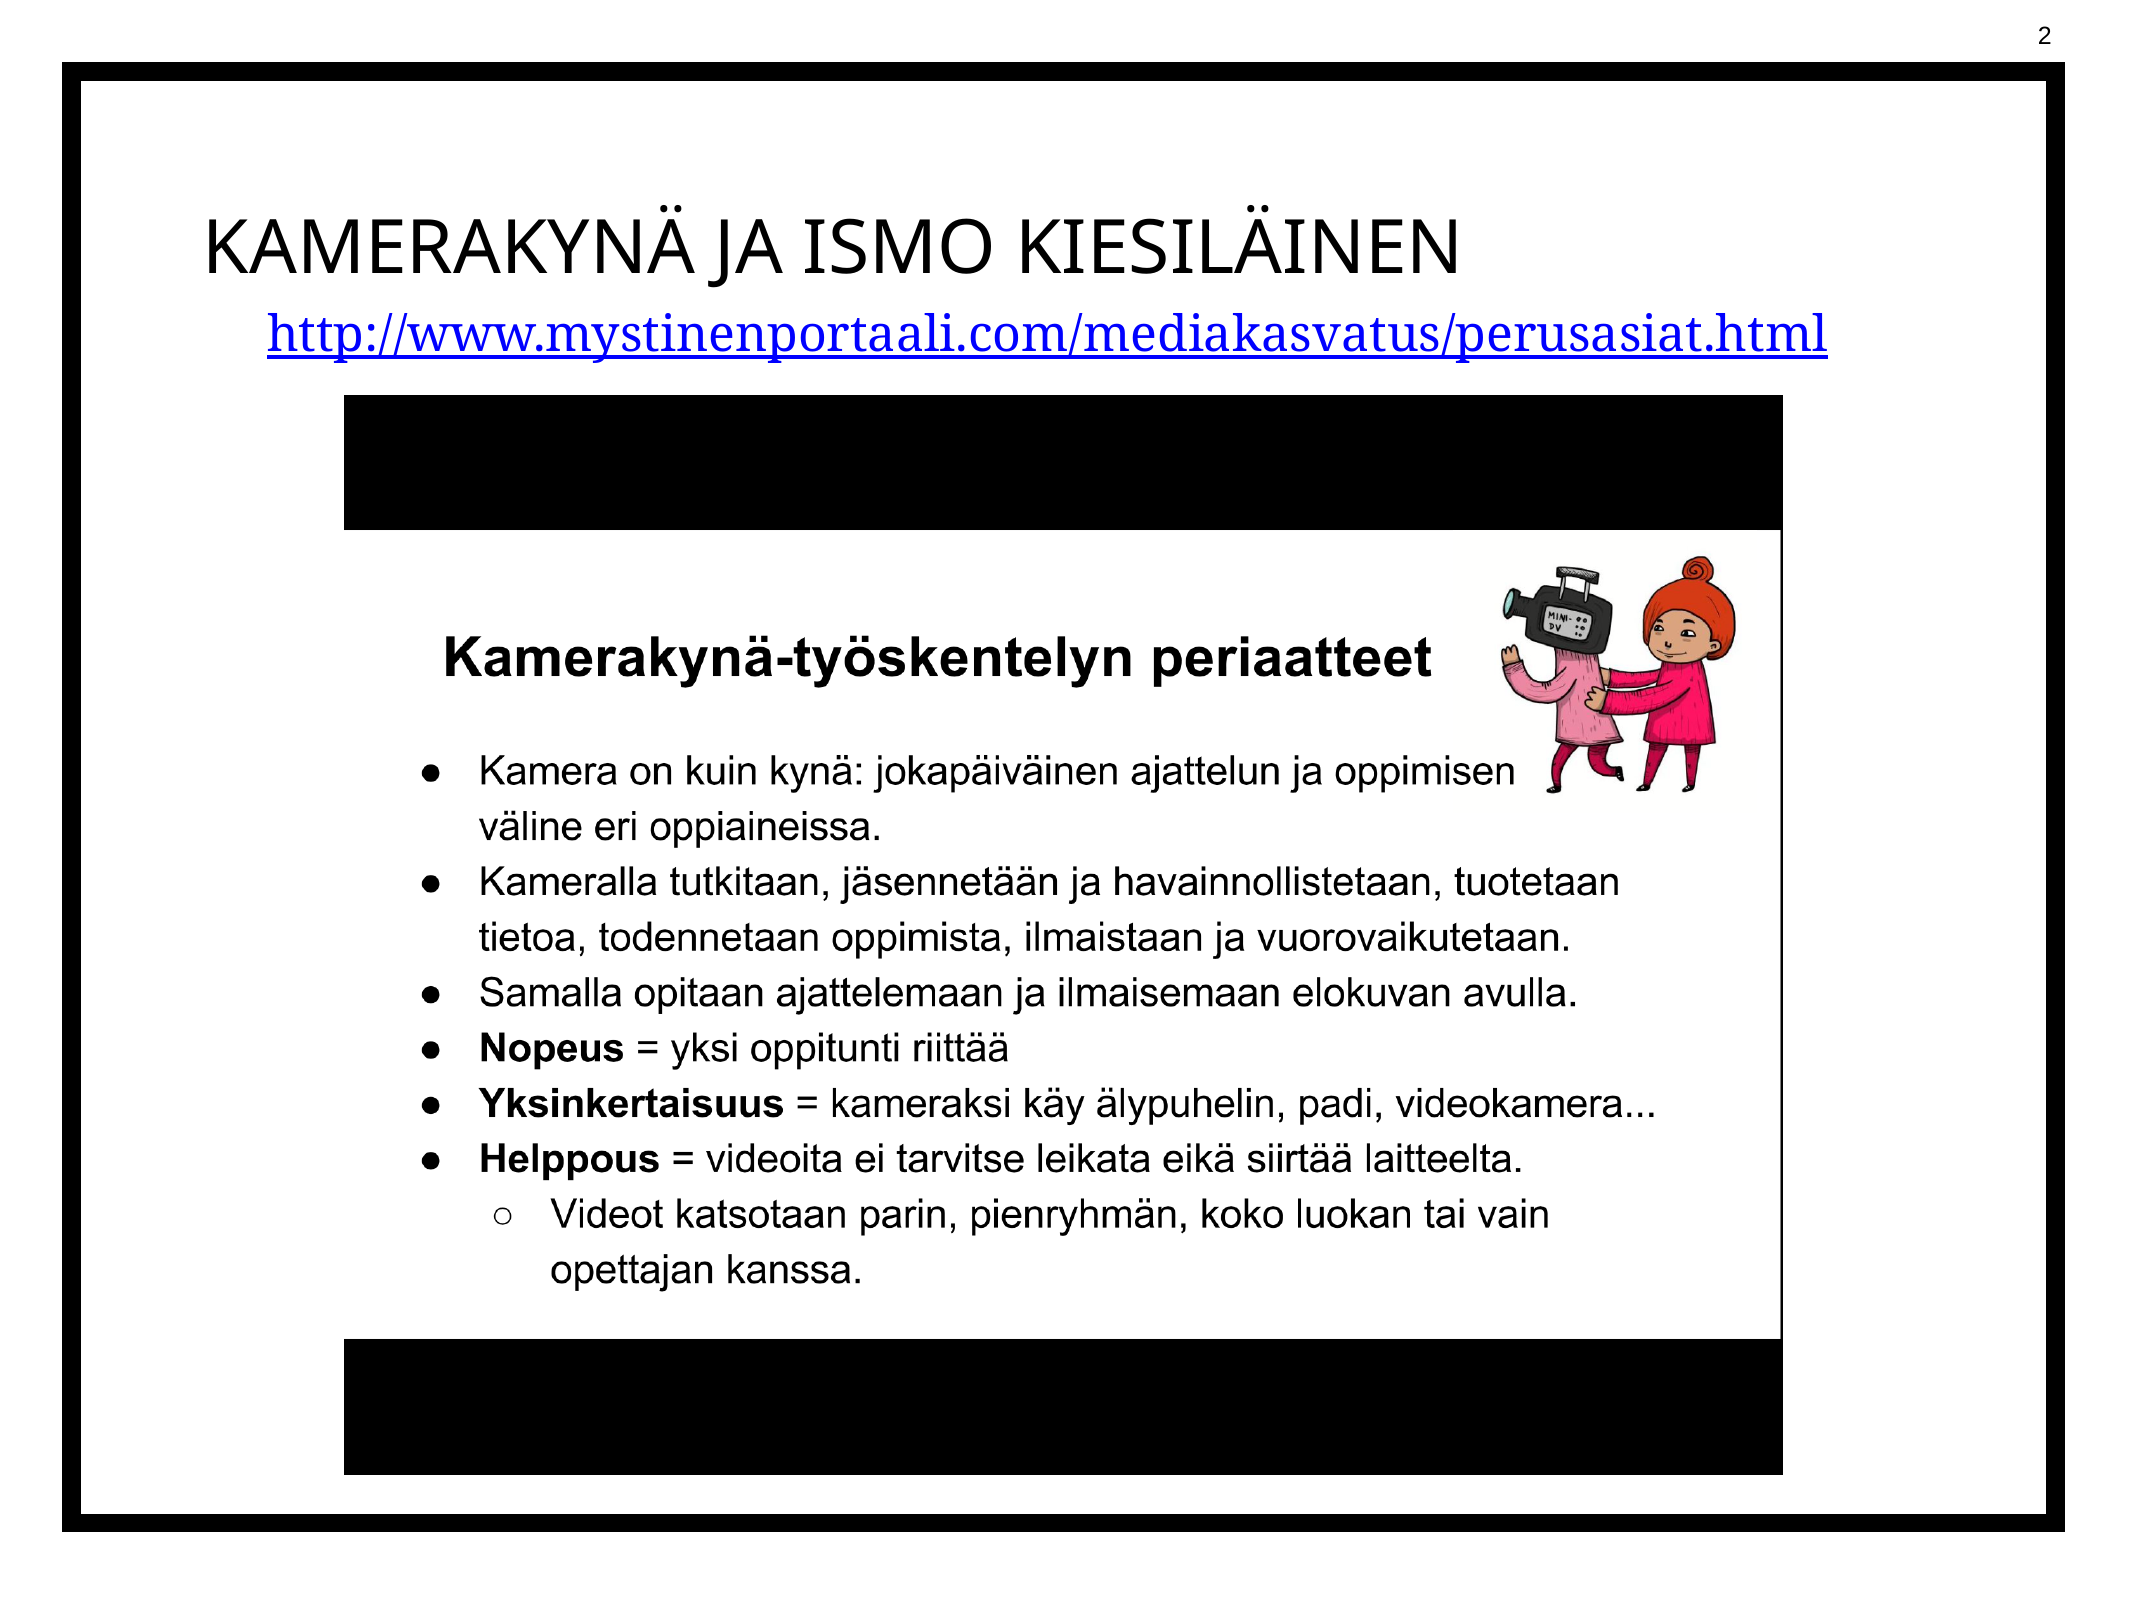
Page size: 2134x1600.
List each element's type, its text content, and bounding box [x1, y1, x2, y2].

picture [344, 395, 1784, 1475]
title KAMERAKYNÄ JA ISMO KIESILÄINEN [191, 155, 2134, 402]
slide_number 2 [2026, 9, 2064, 60]
list http://www.mystinenportaali.com/mediakasvatus/perusasiat.html [256, 290, 2057, 432]
